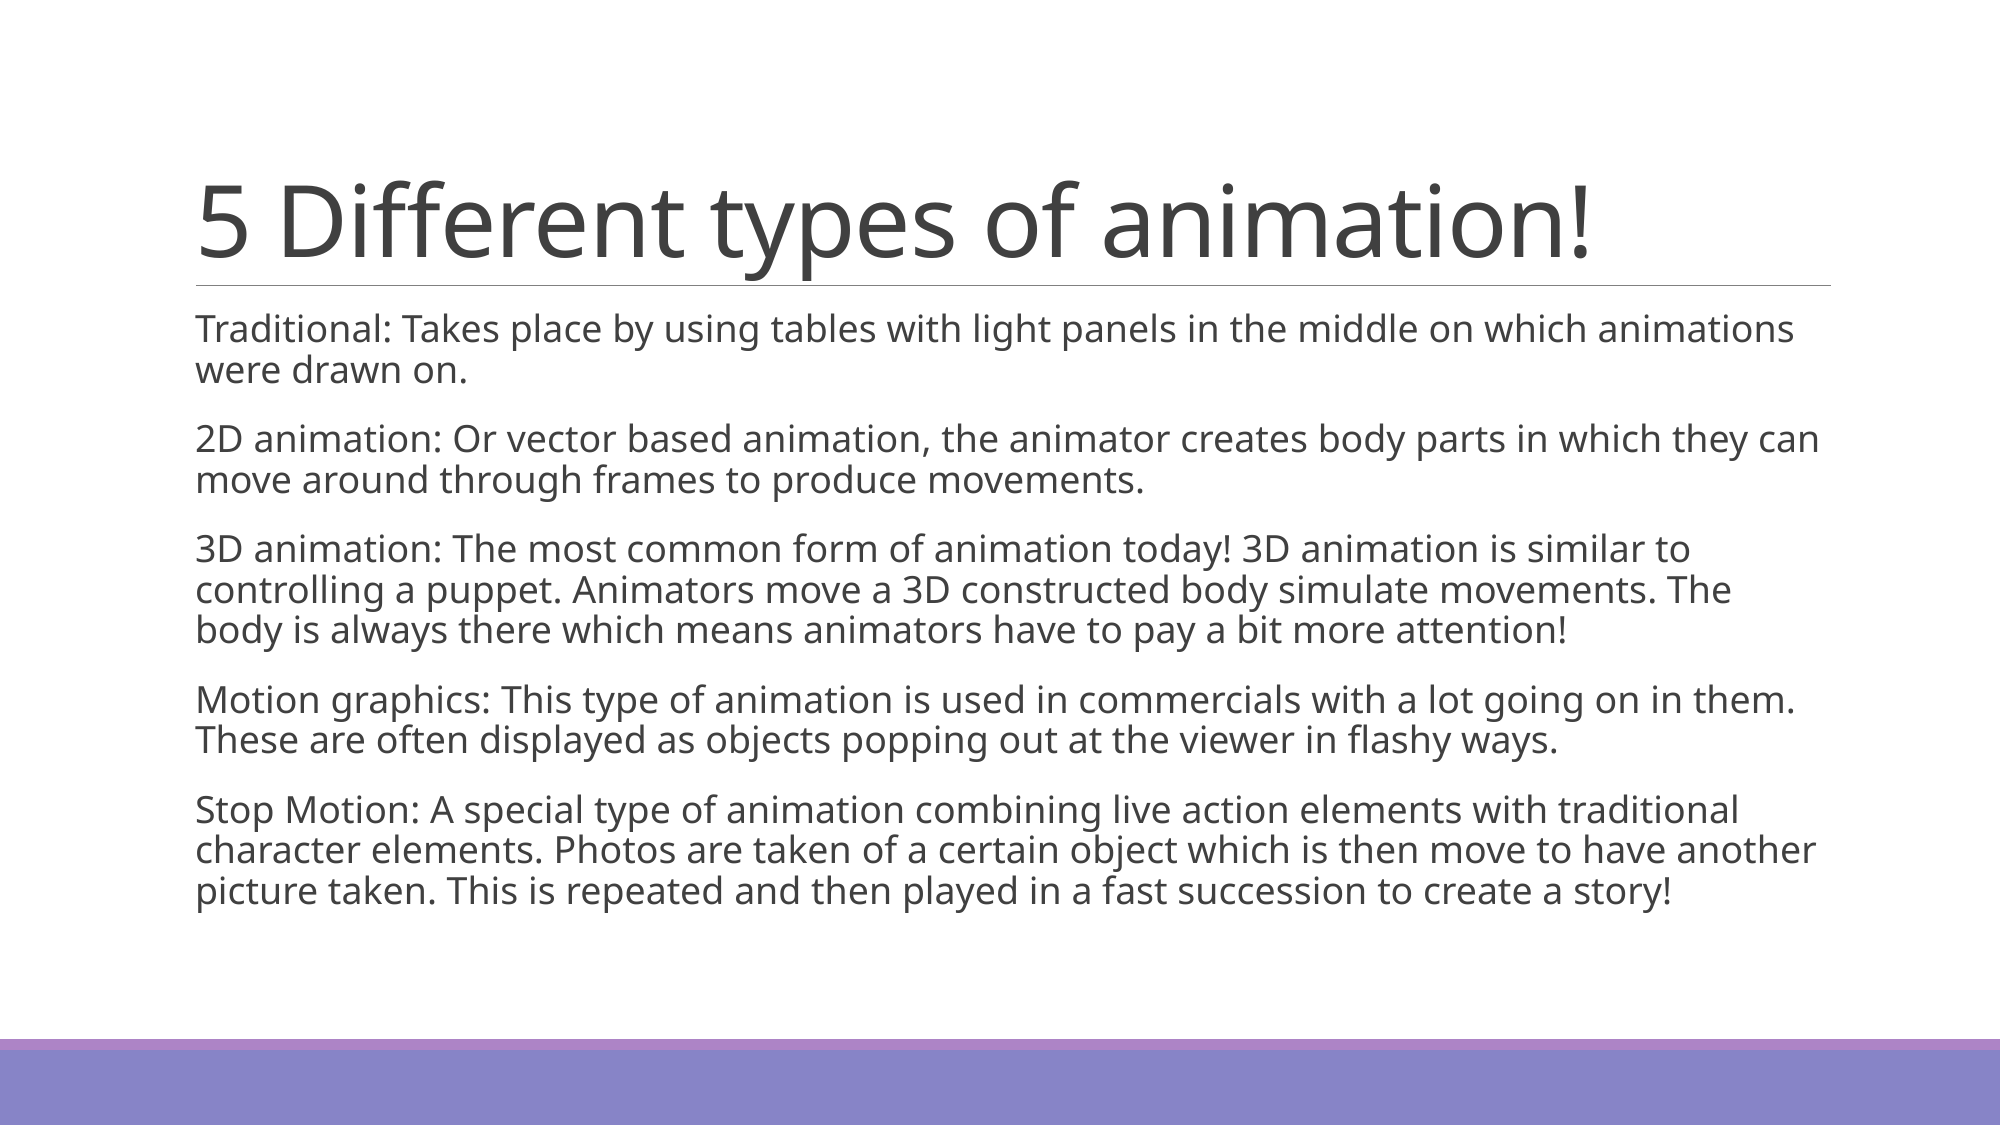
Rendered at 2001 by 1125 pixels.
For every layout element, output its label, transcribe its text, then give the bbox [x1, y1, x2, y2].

title 5 Different types of animation! [180, 47, 1830, 285]
list Traditional: Takes place by using tables with light panels in the middle on which animations were drawn on. 2D animation: Or vector based animation, the animator creates body parts in which they can move around through frames to produce movements. 3D animation: The most common form of animation today! 3D animation is similar to controlling a puppet. Animators move a 3D constructed body simulate movements. The body is always there which means animators have to pay a bit more attention! Motion graphics: This type of animation is used in commercials with a lot going on in them. These are often displayed as objects popping out at the viewer in flashy ways. Stop Motion: A special type of animation combining live action elements with traditional character elements. Photos are taken of a certain object which is then move to have another picture taken. This is repeated and then played in a fast succession to create a story! [180, 302, 1830, 963]
